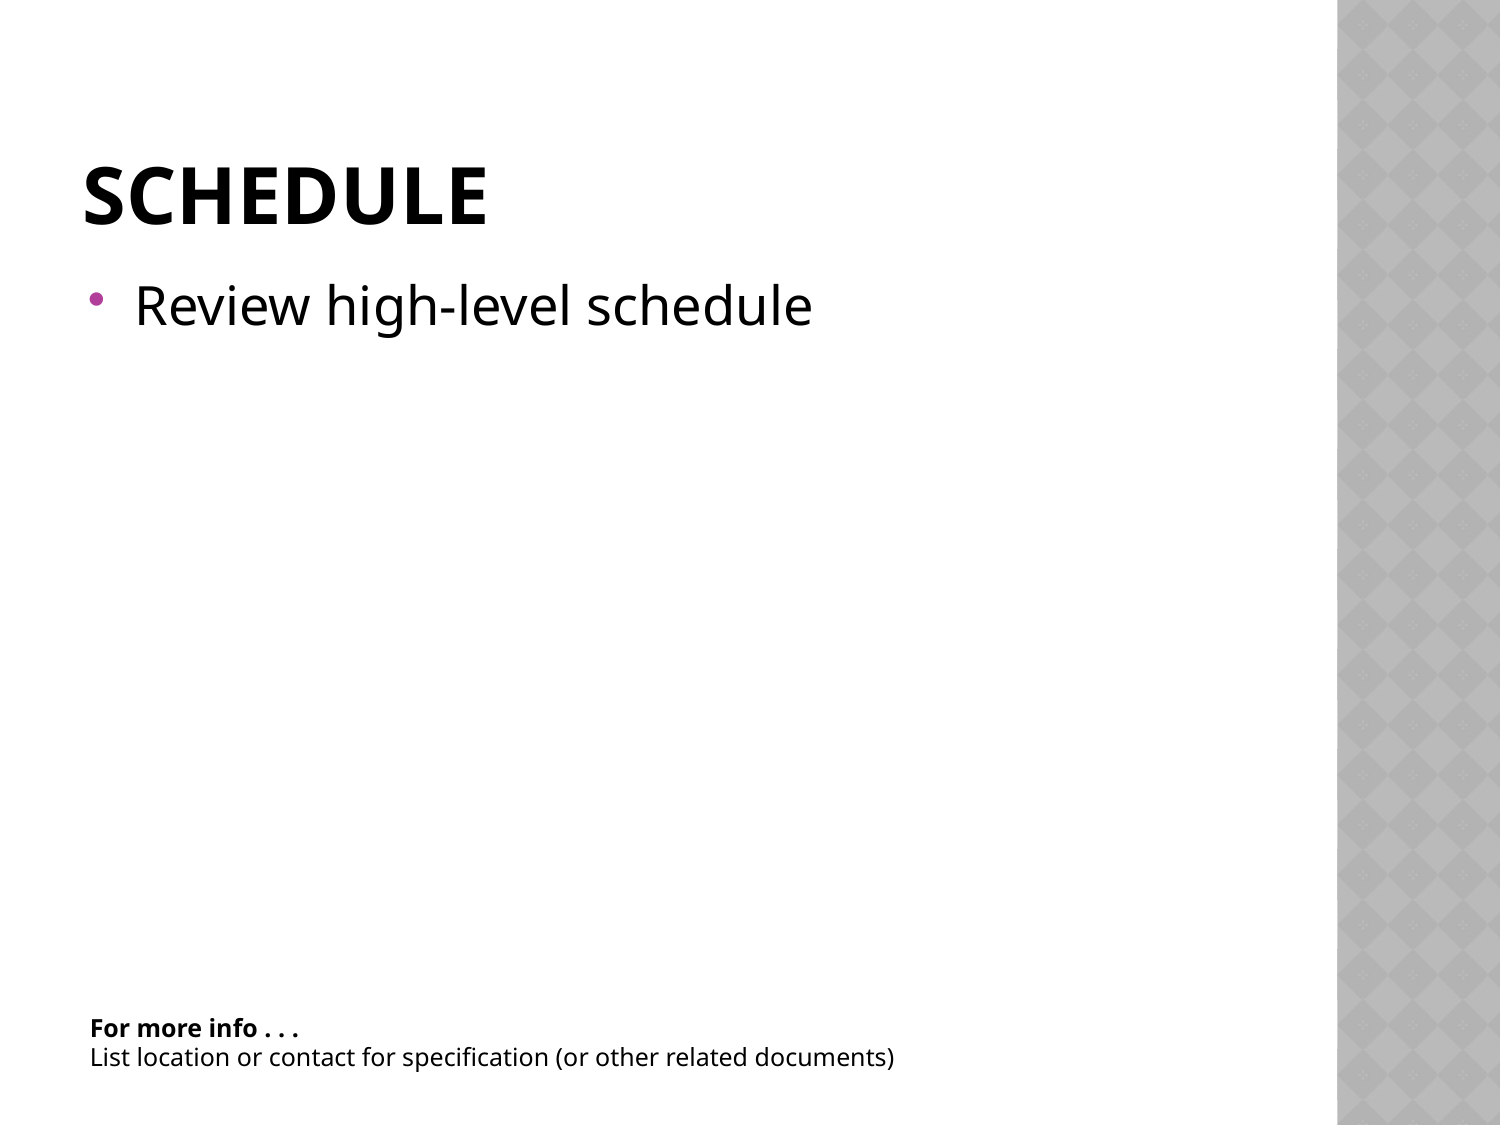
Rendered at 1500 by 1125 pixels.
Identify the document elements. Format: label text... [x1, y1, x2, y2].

title Schedule [75, 52, 1263, 240]
text_box For more info . . . List location or contact for specification (or other related documents) [74, 1004, 1425, 1088]
list Review high-level schedule [75, 264, 1263, 1004]
